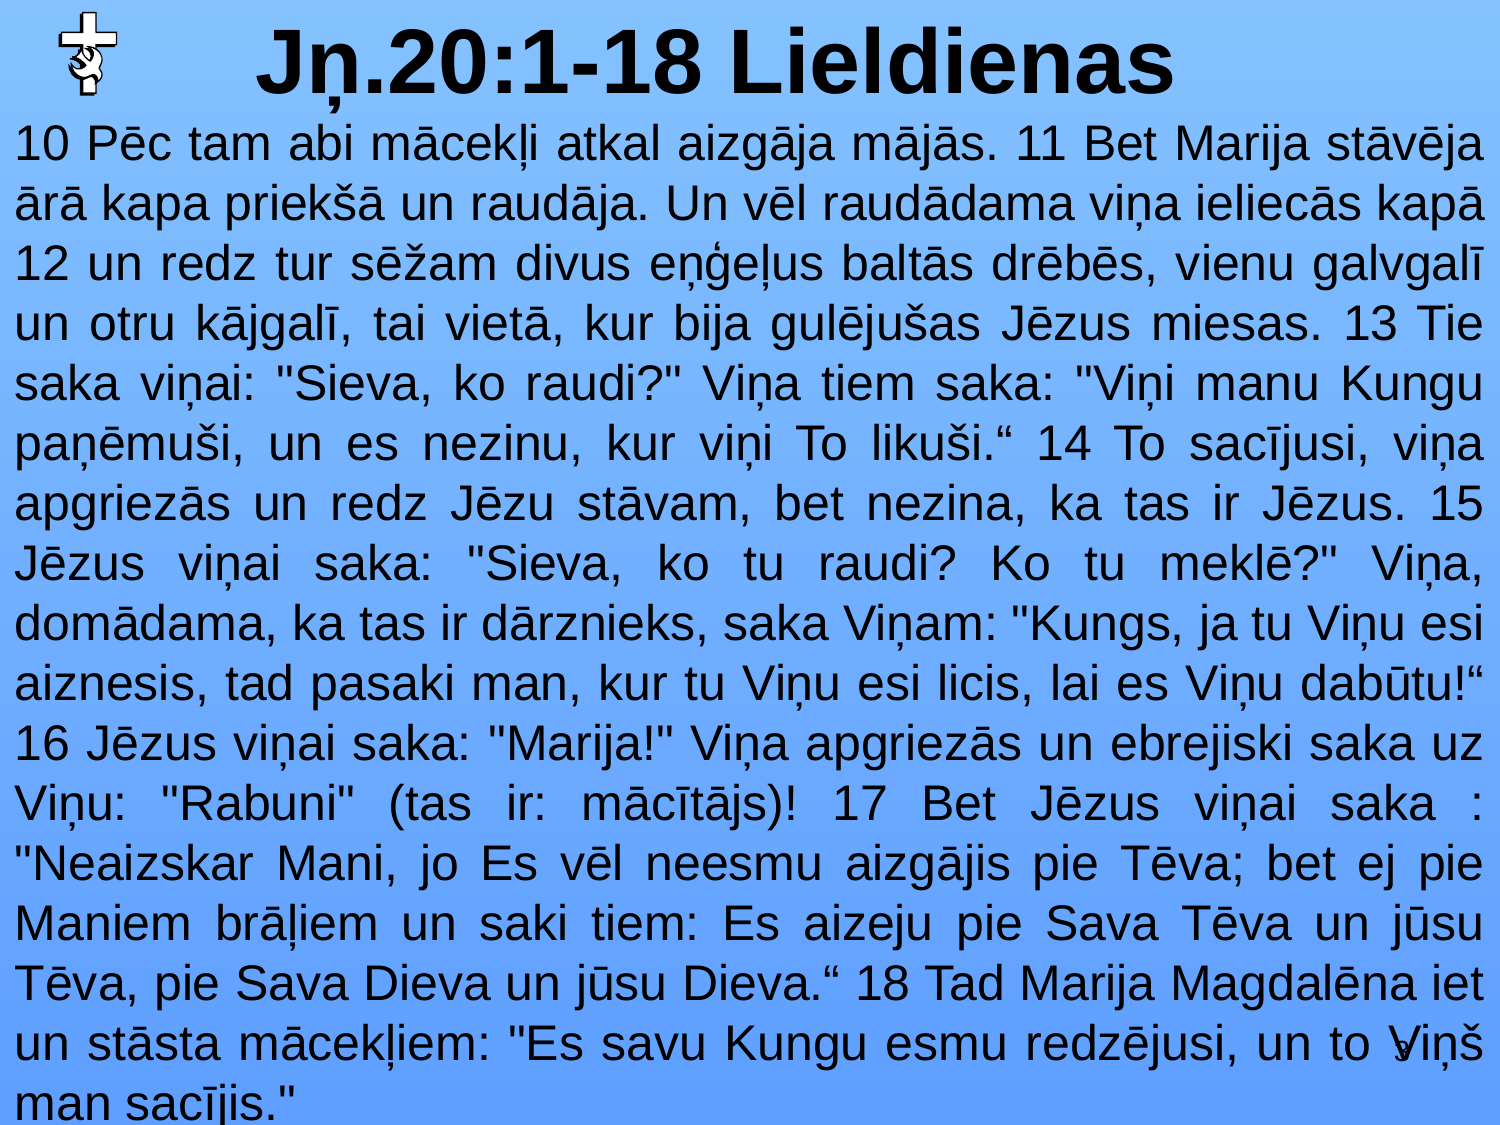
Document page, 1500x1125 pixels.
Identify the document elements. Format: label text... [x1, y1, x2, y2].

picture [58, 11, 118, 96]
title Jņ.20:1-18 Lieldienas [58, 0, 1400, 103]
text_box 10 Pēc tam abi mācekļi atkal aizgāja mājās. 11 Bet Marija stāvēja ārā kapa priekšā un raudāja. Un vēl raudādama viņa ieliecās kapā 12 un redz tur sēžam divus eņģeļus baltās drēbēs, vienu galvgalī un otru kājgalī, tai vietā, kur bija gulējušas Jēzus miesas. 13 Tie saka viņai: "Sieva, ko raudi?" Viņa tiem saka: "Viņi manu Kungu paņēmuši, un es nezinu, kur viņi To likuši.“ 14 To sacījusi, viņa apgriezās un redz Jēzu stāvam, bet nezina, ka tas ir Jēzus. 15 Jēzus viņai saka: "Sieva, ko tu raudi? Ko tu meklē?" Viņa, domādama, ka tas ir dārznieks, saka Viņam: "Kungs, ja tu Viņu esi aiznesis, tad pasaki man, kur tu Viņu esi licis, lai es Viņu dabūtu!“ 16 Jēzus viņai saka: "Marija!" Viņa apgriezās un ebrejiski saka uz Viņu: "Rabuni" (tas ir: mācītājs)! 17 Bet Jēzus viņai saka : "Neaizskar Mani, jo Es vēl neesmu aizgājis pie Tēva; bet ej pie Maniem brāļiem un saki tiem: Es aizeju pie Sava Tēva un jūsu Tēva, pie Sava Dieva un jūsu Dieva.“ 18 Tad Marija Magdalēna iet un stāsta mācekļiem: "Es savu Kungu esmu redzējusi, un to Viņš man sacījis." [0, 103, 1500, 1125]
